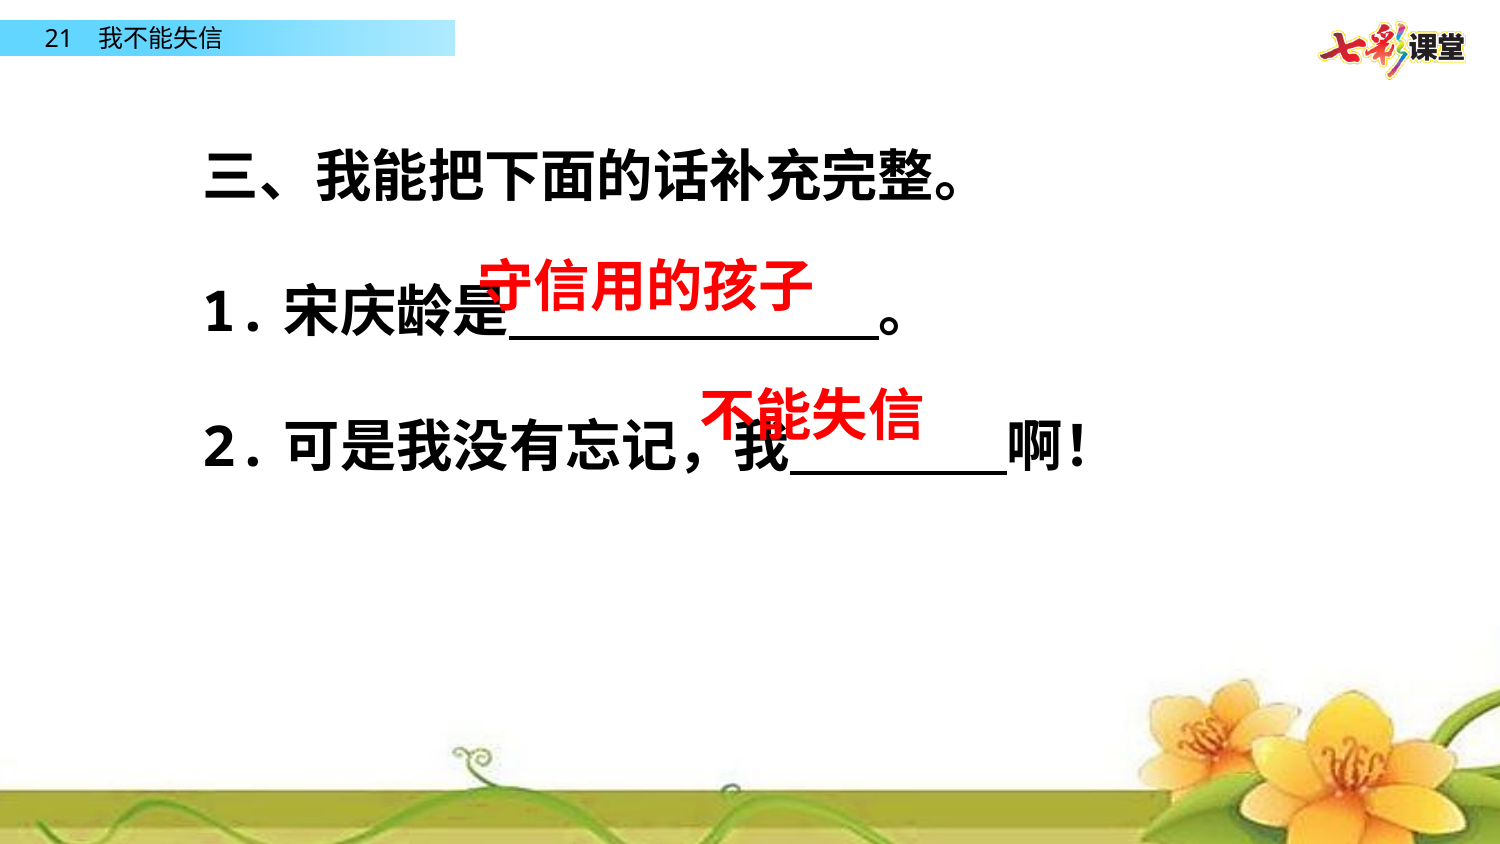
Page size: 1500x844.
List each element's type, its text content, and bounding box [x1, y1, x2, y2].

picture [0, 626, 1500, 844]
picture [1316, 20, 1468, 80]
text_box 不能失信 [687, 373, 972, 453]
text_box 三、我能把下面的话补充完整。 1.宋庆龄是 。 2.可是我没有忘记，我 啊！ [191, 67, 1131, 484]
text_box 守信用的孩子 [466, 244, 1226, 324]
